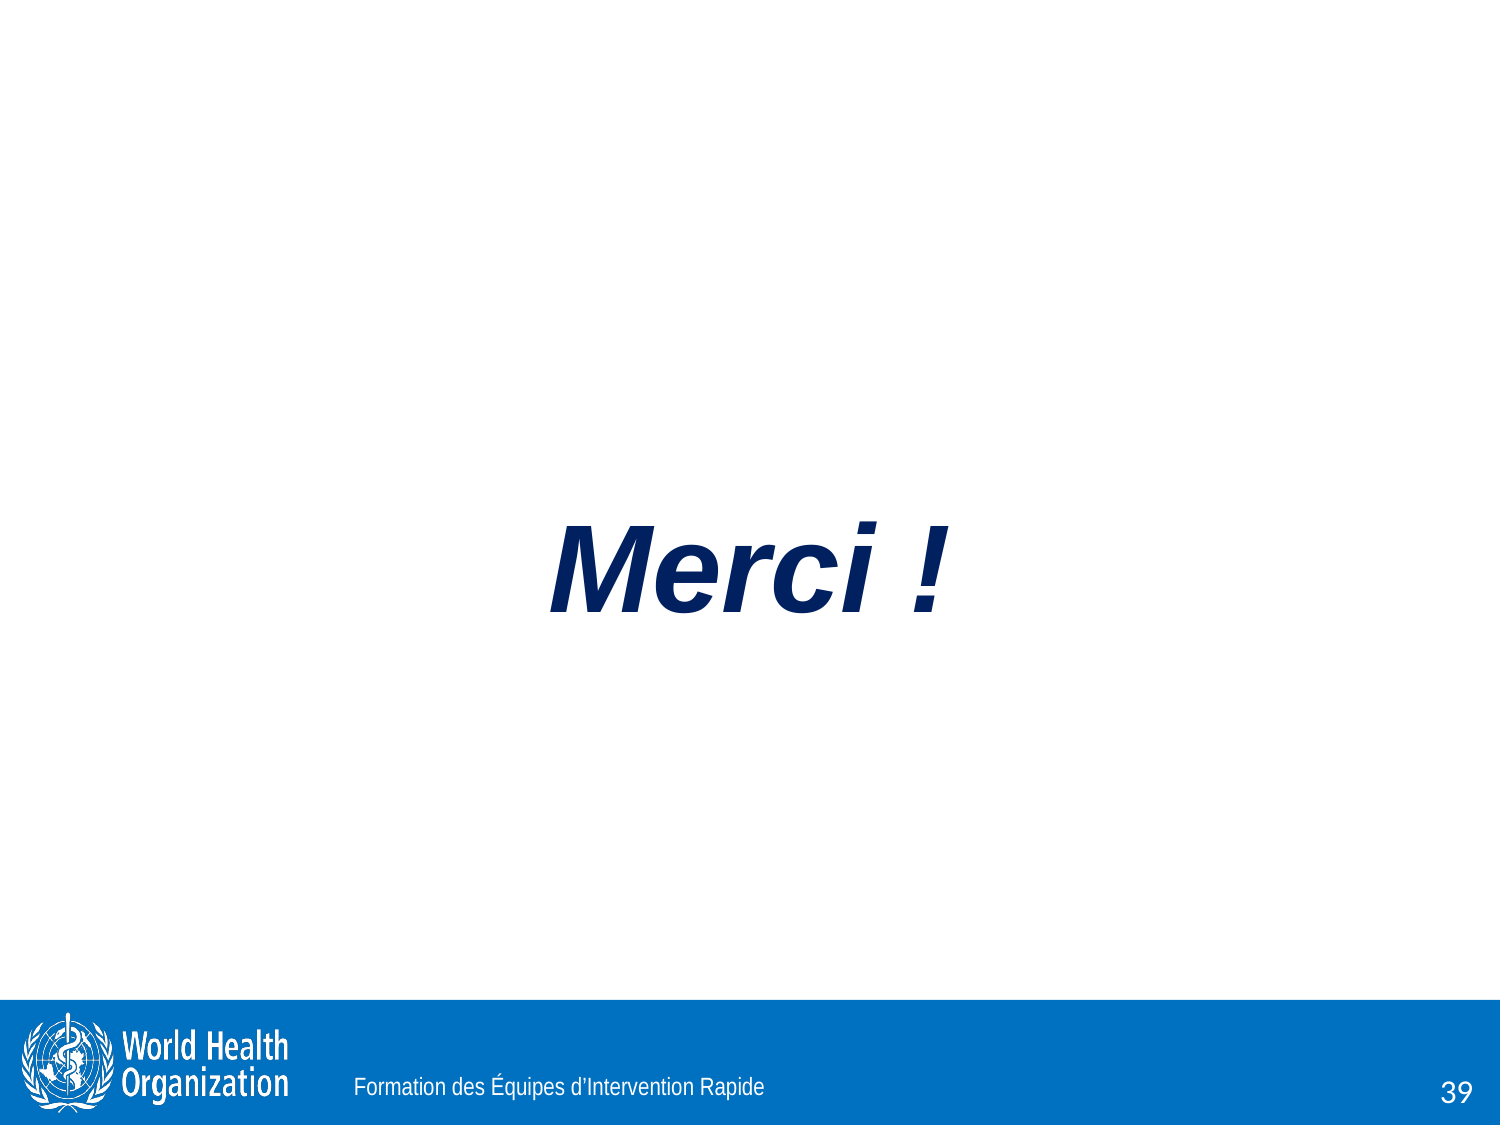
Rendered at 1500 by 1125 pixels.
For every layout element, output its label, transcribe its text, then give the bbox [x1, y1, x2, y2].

title Merci ! [75, 468, 1425, 657]
picture [21, 1012, 288, 1113]
